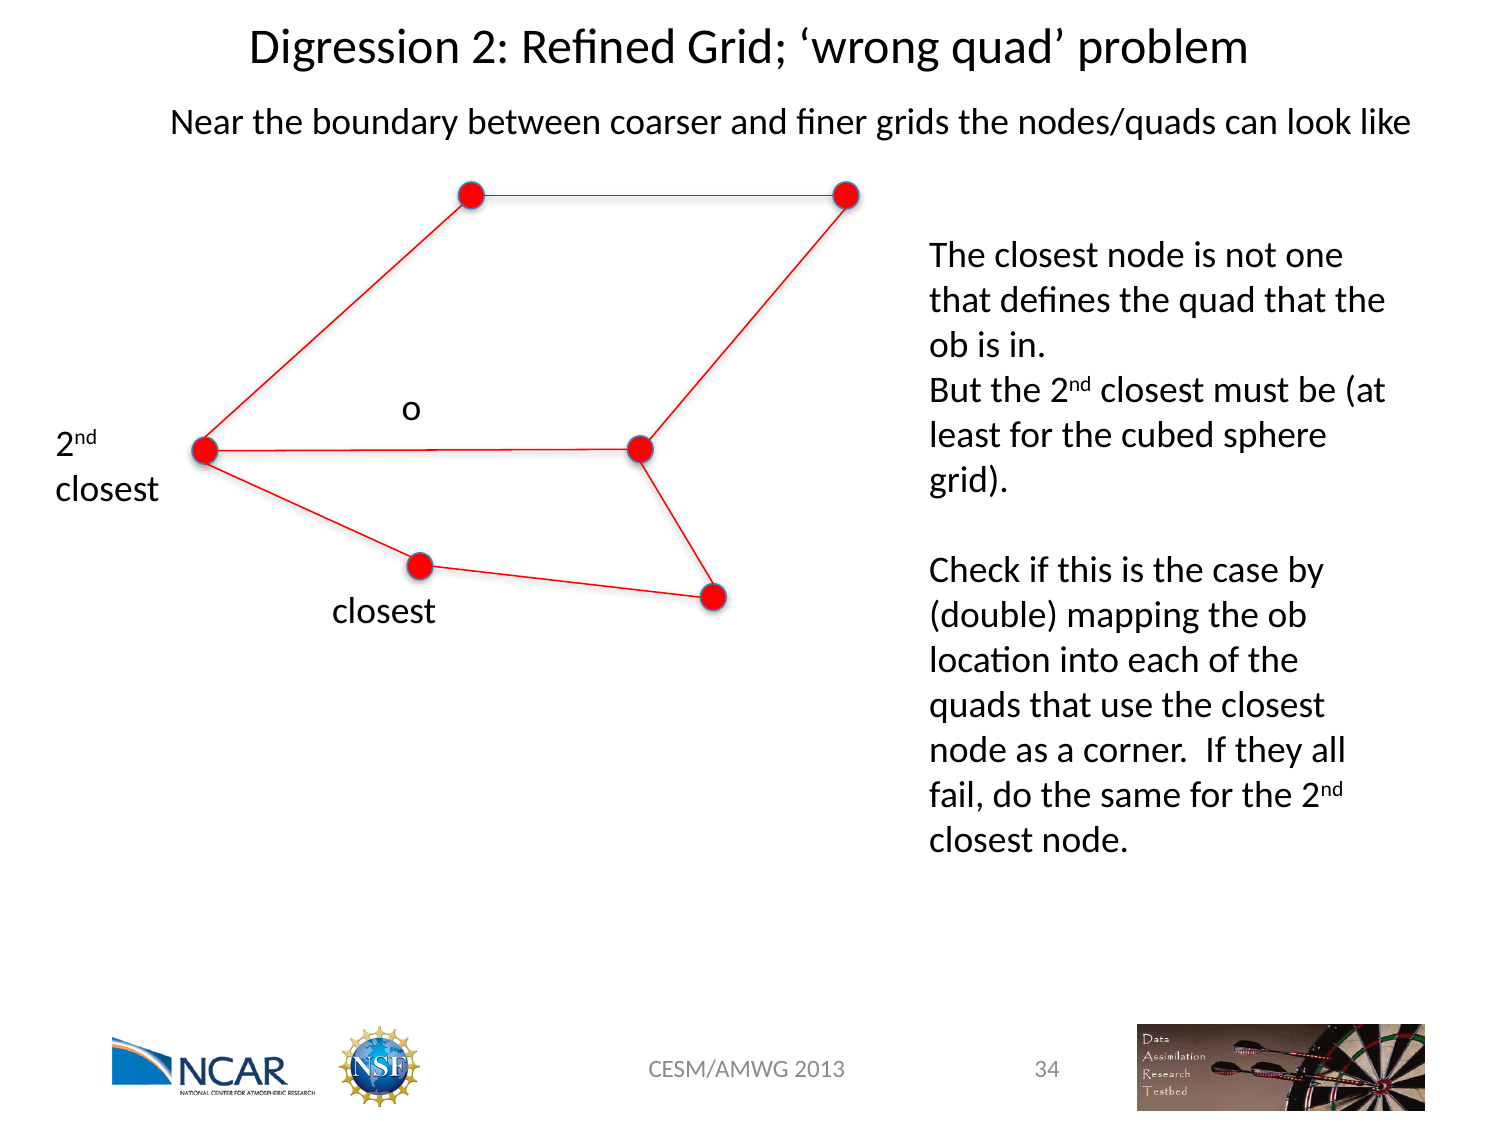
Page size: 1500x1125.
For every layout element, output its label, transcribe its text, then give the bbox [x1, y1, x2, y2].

text_box 2nd closest [40, 411, 175, 516]
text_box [204, 204, 463, 438]
text_box Near the boundary between coarser and finer grids the nodes/quads can look like [155, 89, 1429, 150]
text_box [626, 435, 654, 463]
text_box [432, 566, 701, 598]
text_box [457, 181, 485, 210]
picture [337, 1024, 421, 1108]
footer CESM/AMWG 2013 [602, 1037, 892, 1098]
picture [112, 1037, 315, 1095]
text_box [406, 551, 434, 578]
text_box closest [317, 578, 452, 639]
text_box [649, 208, 847, 440]
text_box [640, 462, 714, 584]
title Digression 2: Refined Grid; ‘wrong quad’ problem [75, 0, 1425, 88]
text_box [204, 463, 411, 557]
slide_number 34 [1002, 1037, 1075, 1098]
picture [1137, 1024, 1425, 1111]
text_box [832, 181, 860, 209]
text_box The closest node is not one that defines the quad that the ob is in. But the 2nd closest must be (at least for the cubed sphere grid). Check if this is the case by (double) mapping the ob location into each of the quads that use the closest node as a corner. If they all fail, do the same for the 2nd closest node. [914, 222, 1409, 868]
text_box [702, 583, 727, 612]
text_box [191, 437, 216, 465]
